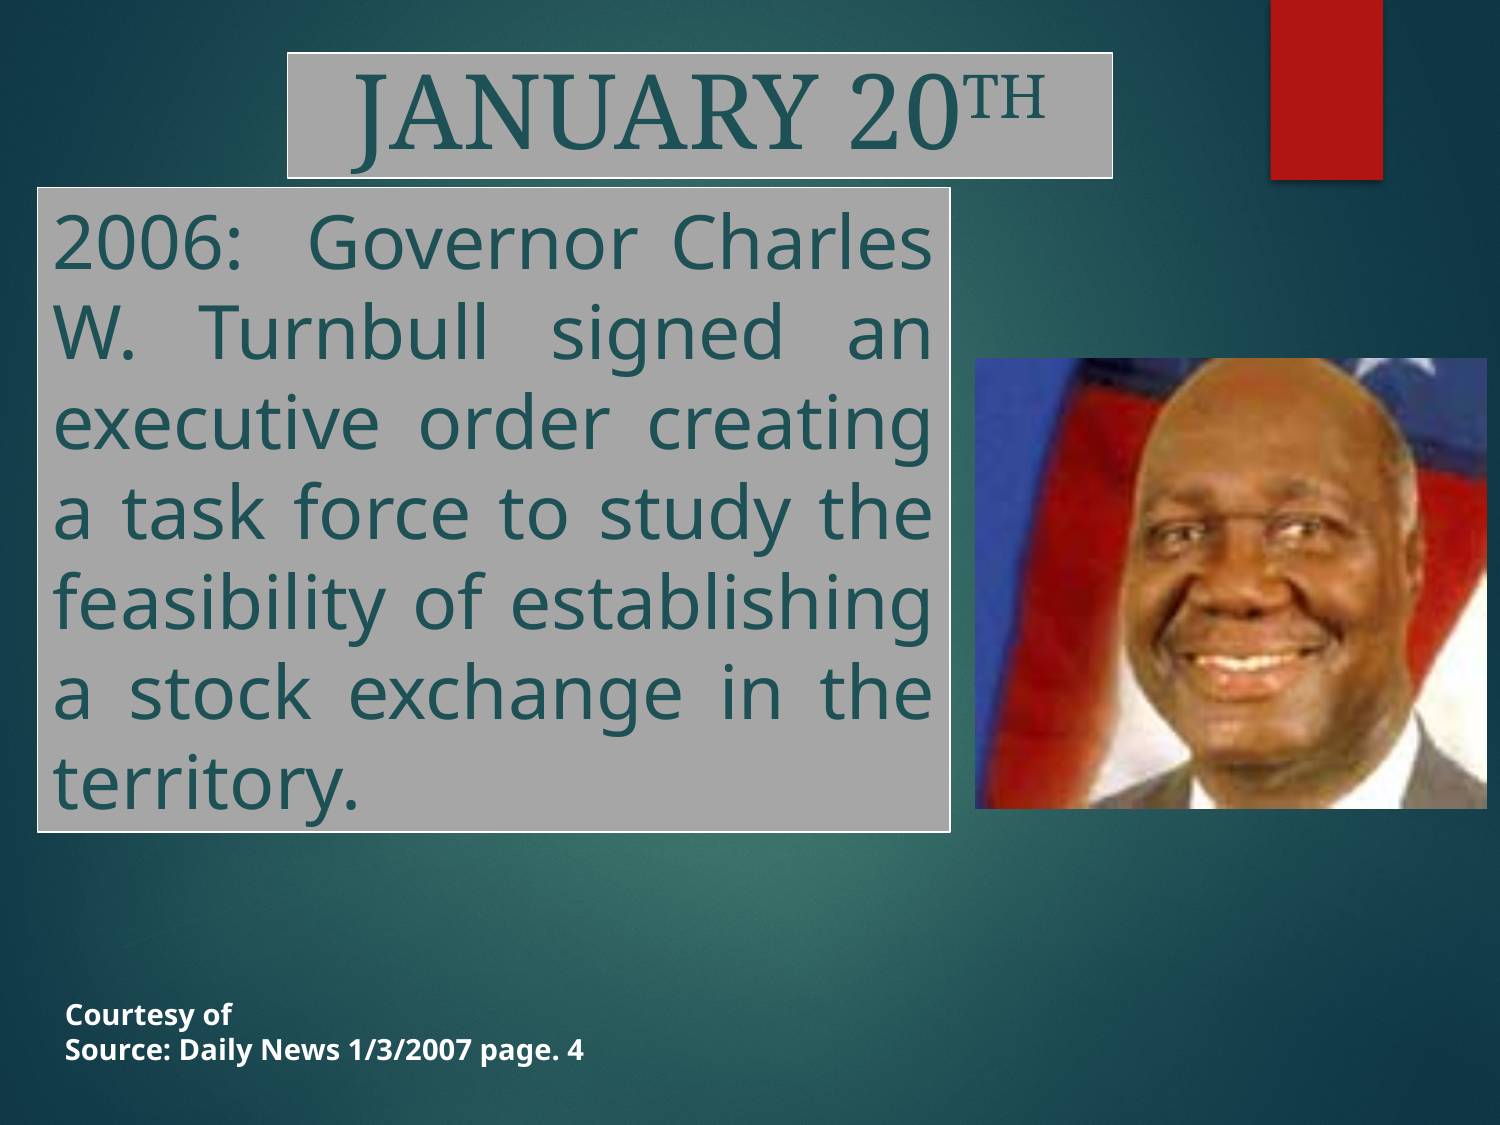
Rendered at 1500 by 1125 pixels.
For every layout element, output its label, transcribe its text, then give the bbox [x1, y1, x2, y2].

text_box Courtesy of Source: Daily News 1/3/2007 page. 4 [50, 989, 1213, 1074]
text_box 2006: Governor Charles W. Turnbull signed an executive order creating a task force to study the feasibility of establishing a stock exchange in the territory. [37, 187, 951, 833]
title JANUARY 20TH [287, 52, 1113, 179]
picture [974, 358, 1487, 809]
